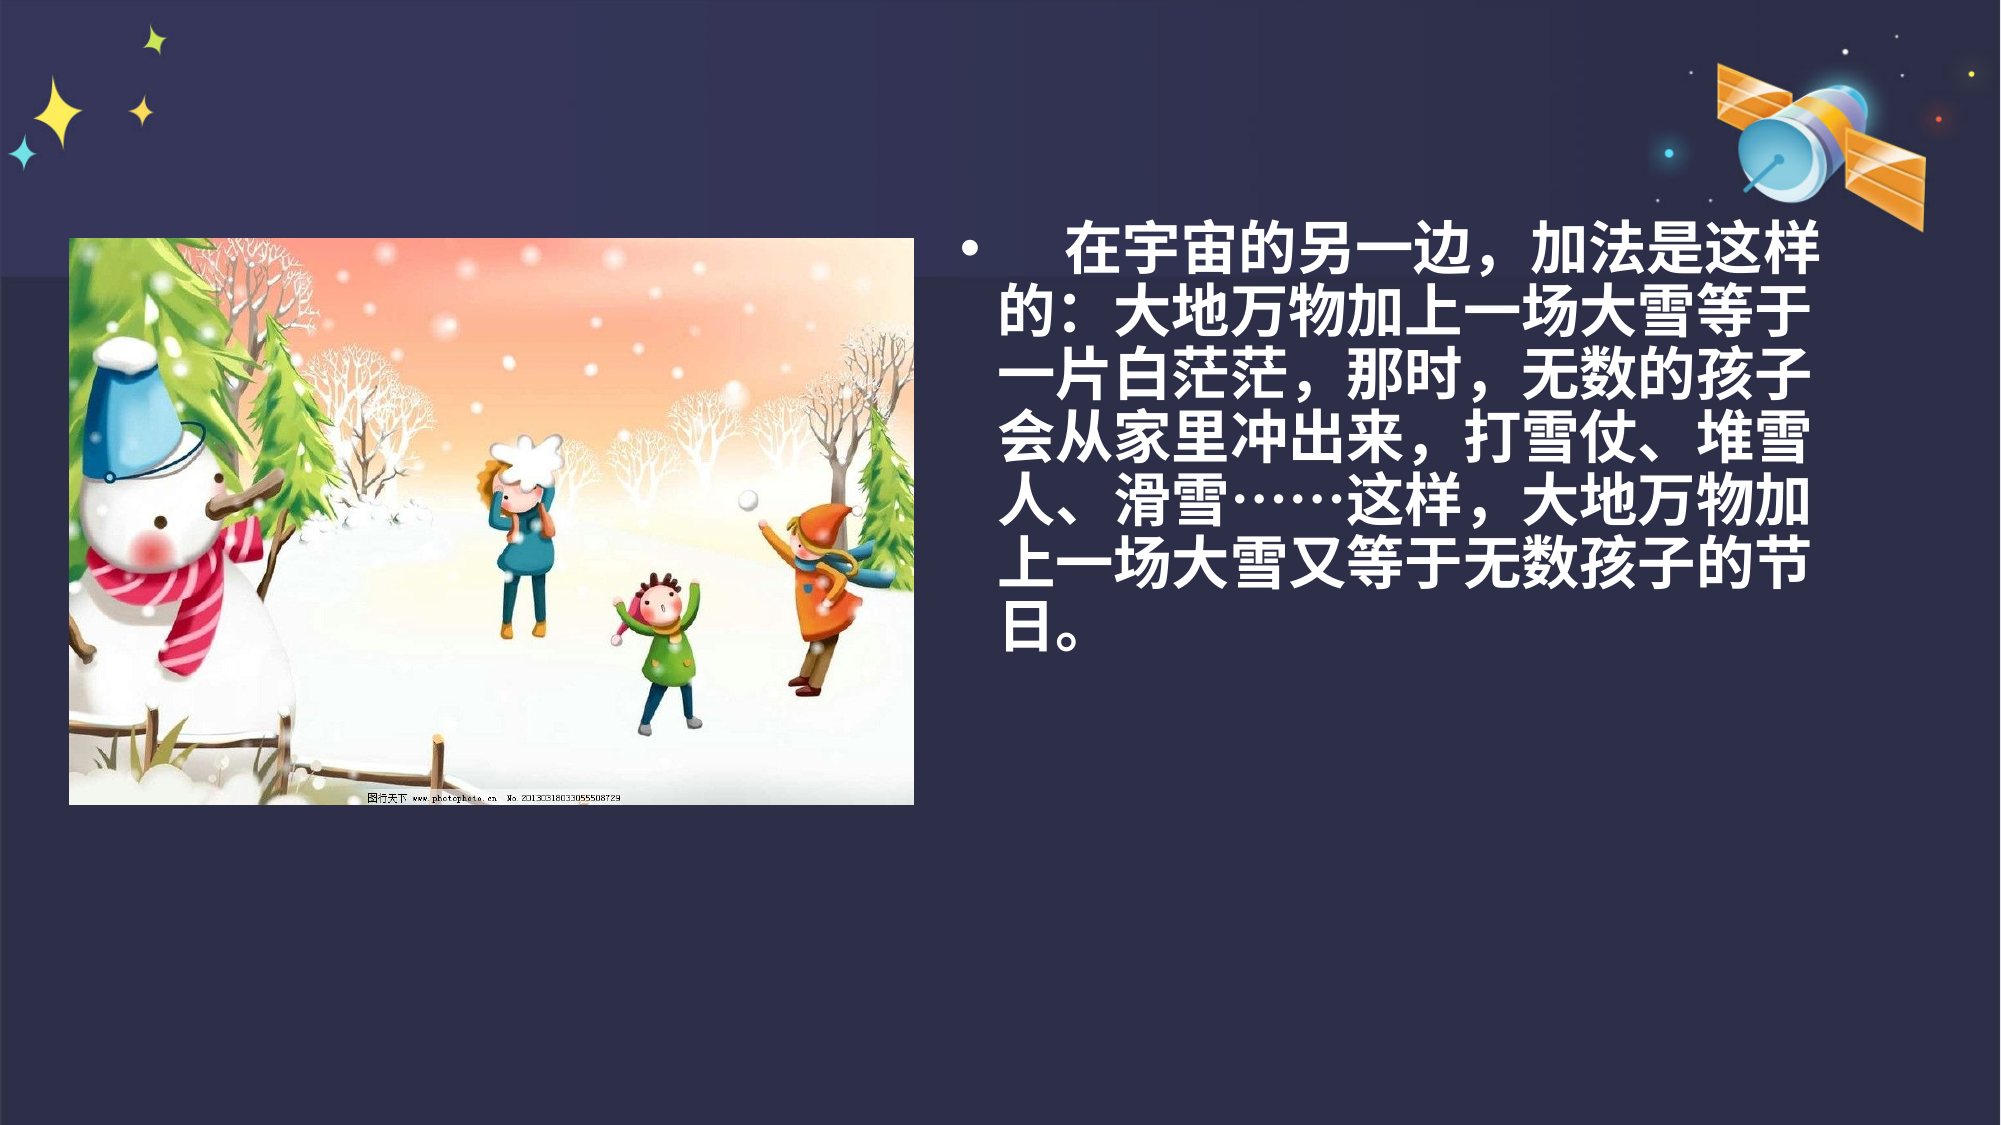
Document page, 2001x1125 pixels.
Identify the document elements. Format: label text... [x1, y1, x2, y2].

list [137, 299, 1863, 1014]
list 在宇宙的另一边，加法是这样的：大地万物加上一场大雪等于一片白茫茫，那时，无数的孩子会从家里冲出来，打雪仗、堆雪人、滑雪……这样，大地万物加上一场大雪又等于无数孩子的节日。 [944, 211, 1862, 299]
picture [0, 0, 2001, 1125]
